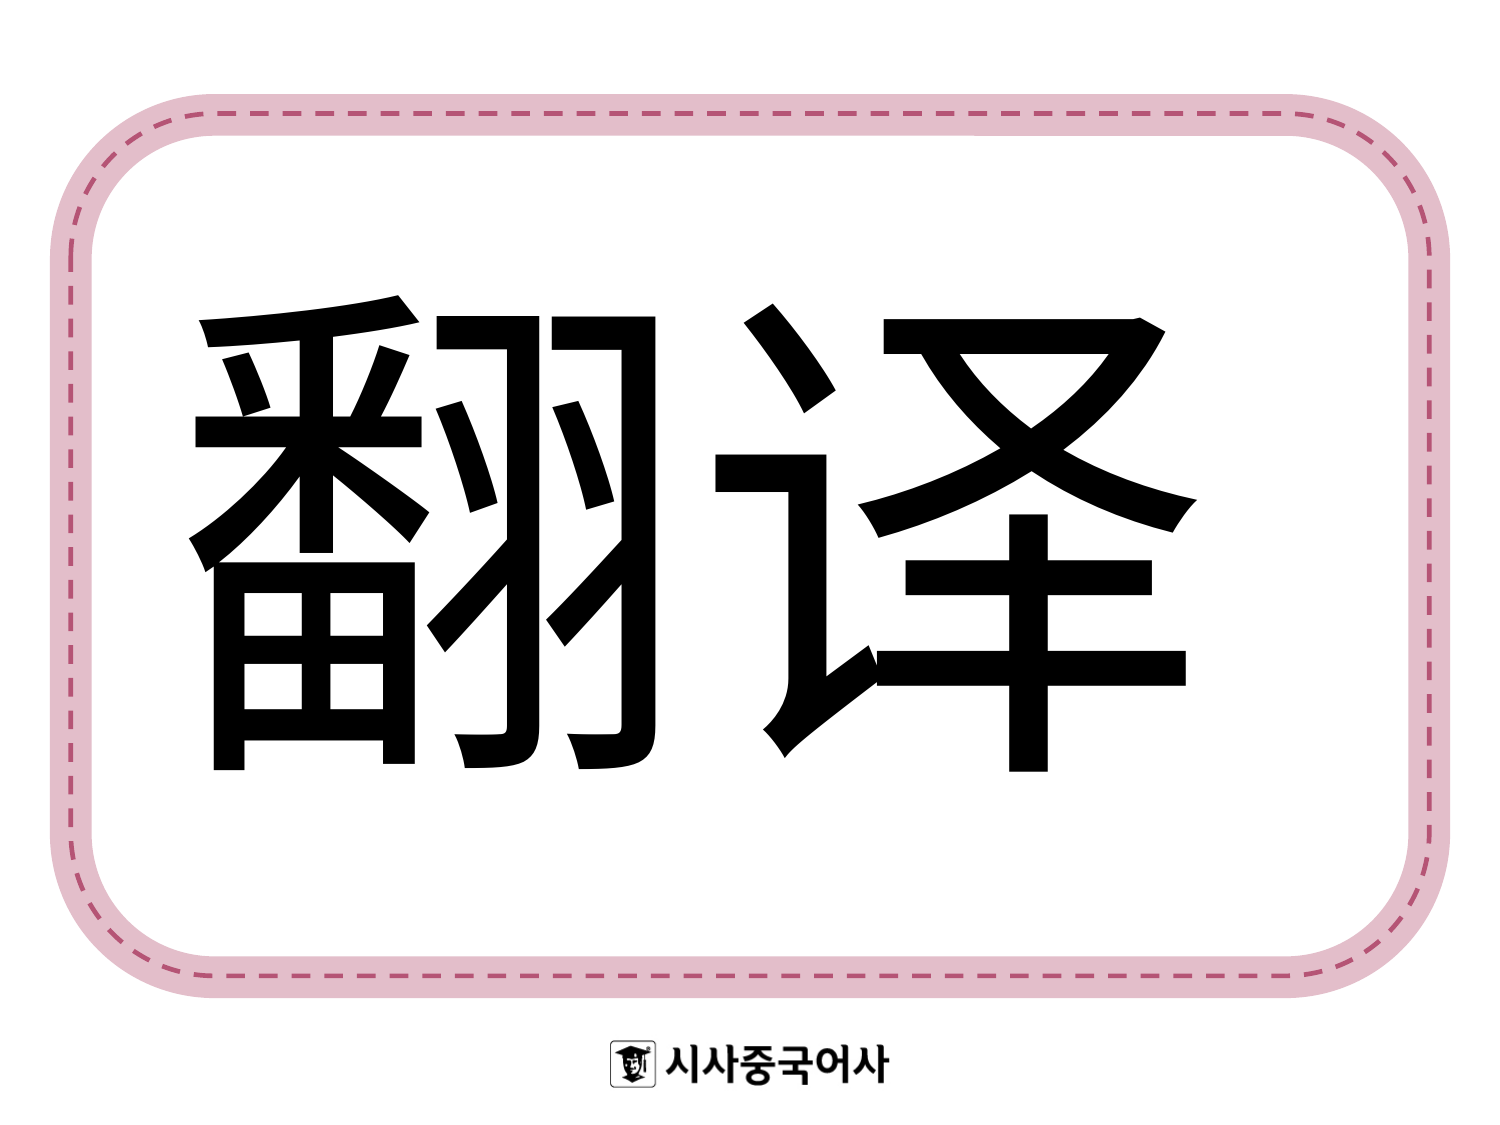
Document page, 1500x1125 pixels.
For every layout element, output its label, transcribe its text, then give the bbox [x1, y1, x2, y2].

text_box 翻译 [145, 189, 1354, 853]
picture [602, 1034, 898, 1094]
